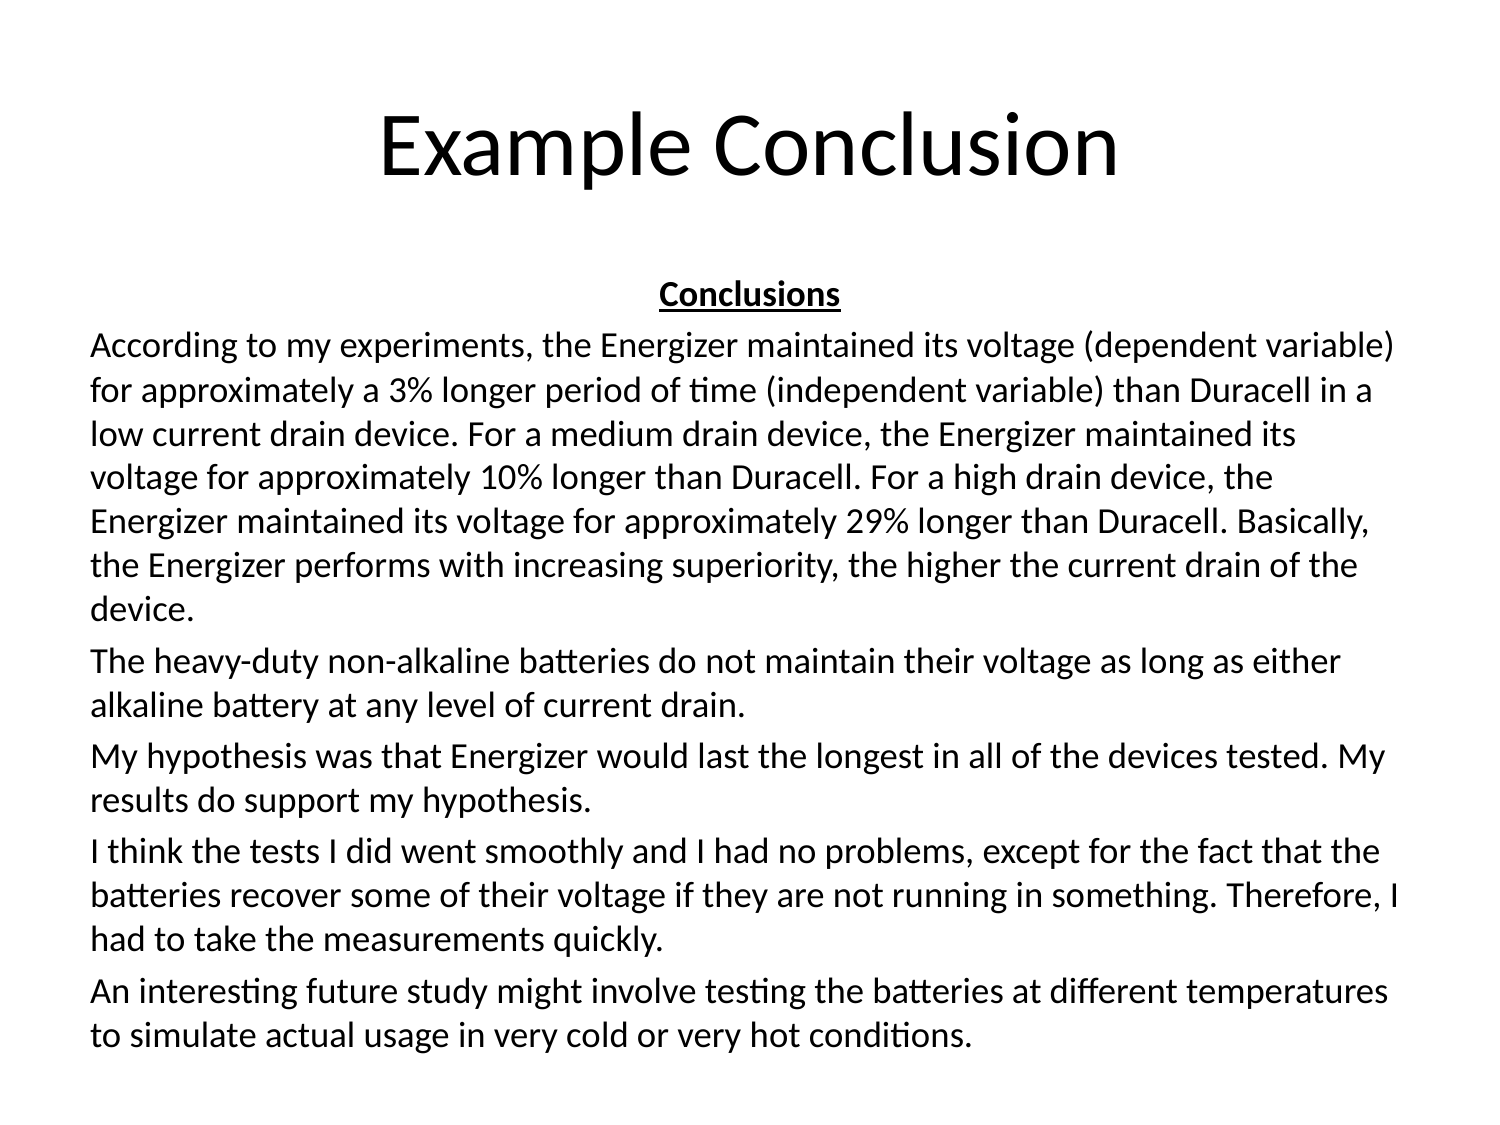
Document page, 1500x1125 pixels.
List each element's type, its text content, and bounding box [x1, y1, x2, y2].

list Conclusions According to my experiments, the Energizer maintained its voltage (dependent variable) for approximately a 3% longer period of time (independent variable) than Duracell in a low current drain device. For a medium drain device, the Energizer maintained its voltage for approximately 10% longer than Duracell. For a high drain device, the Energizer maintained its voltage for approximately 29% longer than Duracell. Basically, the Energizer performs with increasing superiority, the higher the current drain of the device. The heavy-duty non-alkaline batteries do not maintain their voltage as long as either alkaline battery at any level of current drain. My hypothesis was that Energizer would last the longest in all of the devices tested. My results do support my hypothesis. I think the tests I did went smoothly and I had no problems, except for the fact that the batteries recover some of their voltage if they are not running in something. Therefore, I had to take the measurements quickly. An interesting future study might involve testing the batteries at different temperatures to simulate actual usage in very cold or very hot conditions. [75, 262, 1425, 1075]
title Example Conclusion [75, 45, 1425, 233]
